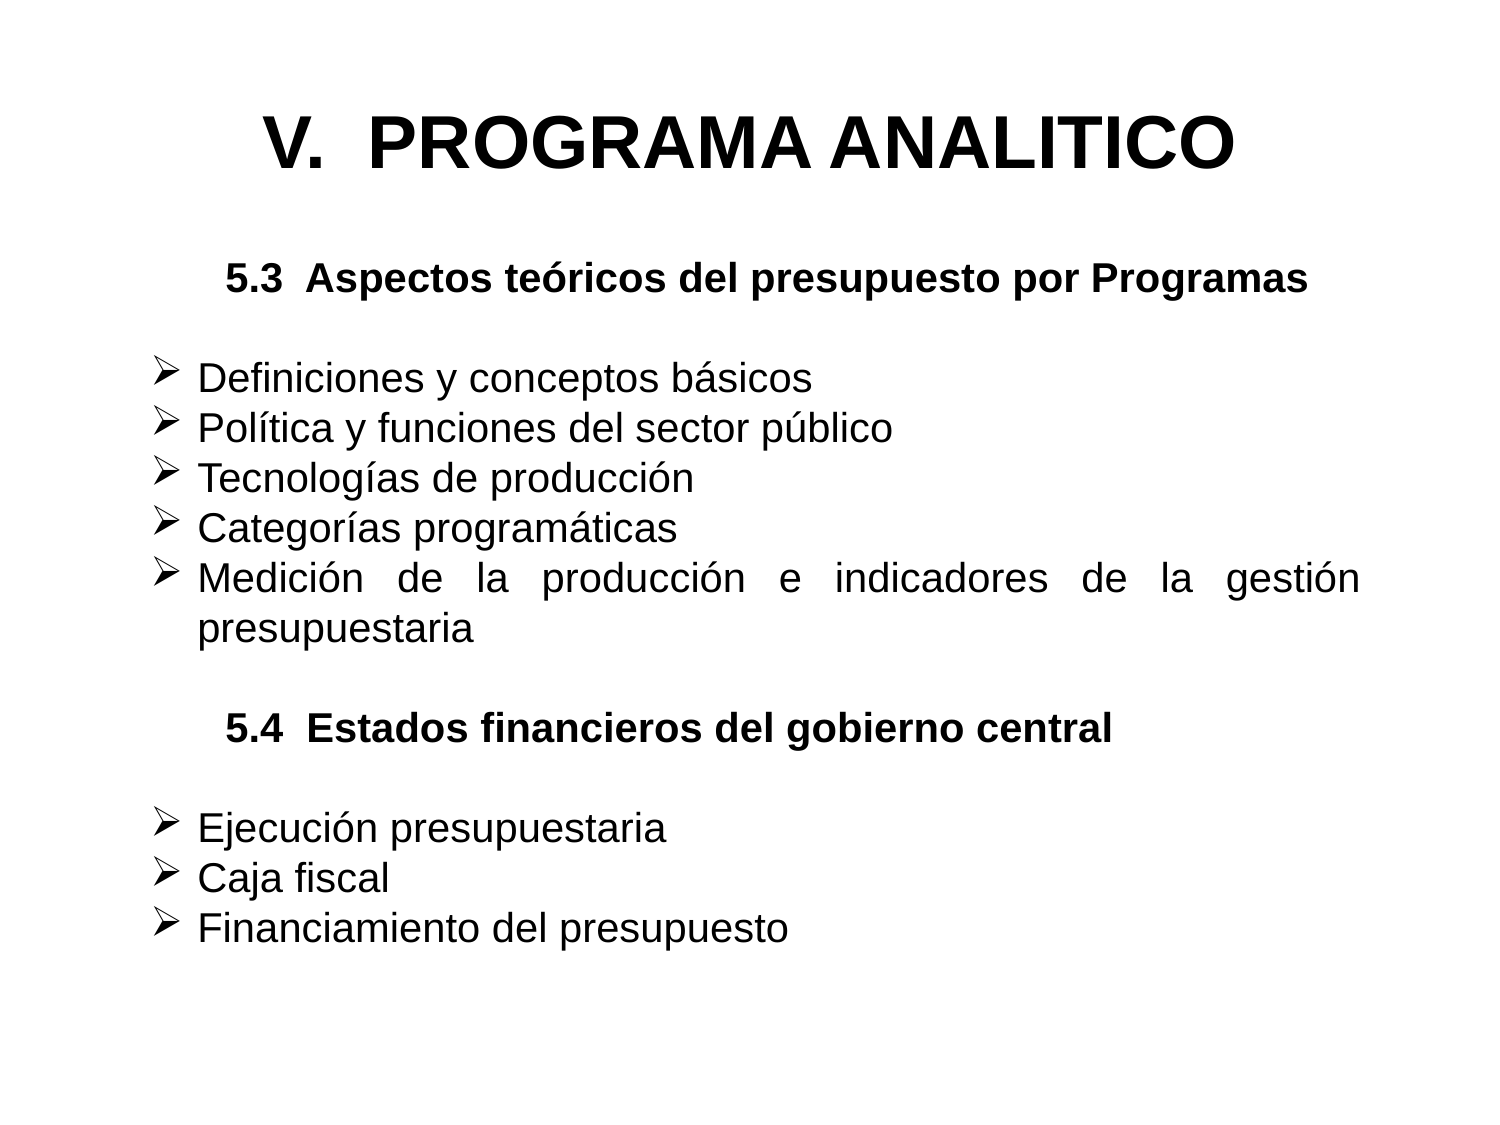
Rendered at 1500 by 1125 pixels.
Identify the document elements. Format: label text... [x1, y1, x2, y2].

title V. PROGRAMA ANALITICO [75, 45, 1425, 233]
text_box 5.3 Aspectos teóricos del presupuesto por Programas Definiciones y conceptos básicos Política y funciones del sector público Tecnologías de producción Categorías programáticas Medición de la producción e indicadores de la gestión presupuestaria 5.4 Estados financieros del gobierno central Ejecución presupuestaria Caja fiscal Financiamiento del presupuesto [135, 243, 1376, 959]
